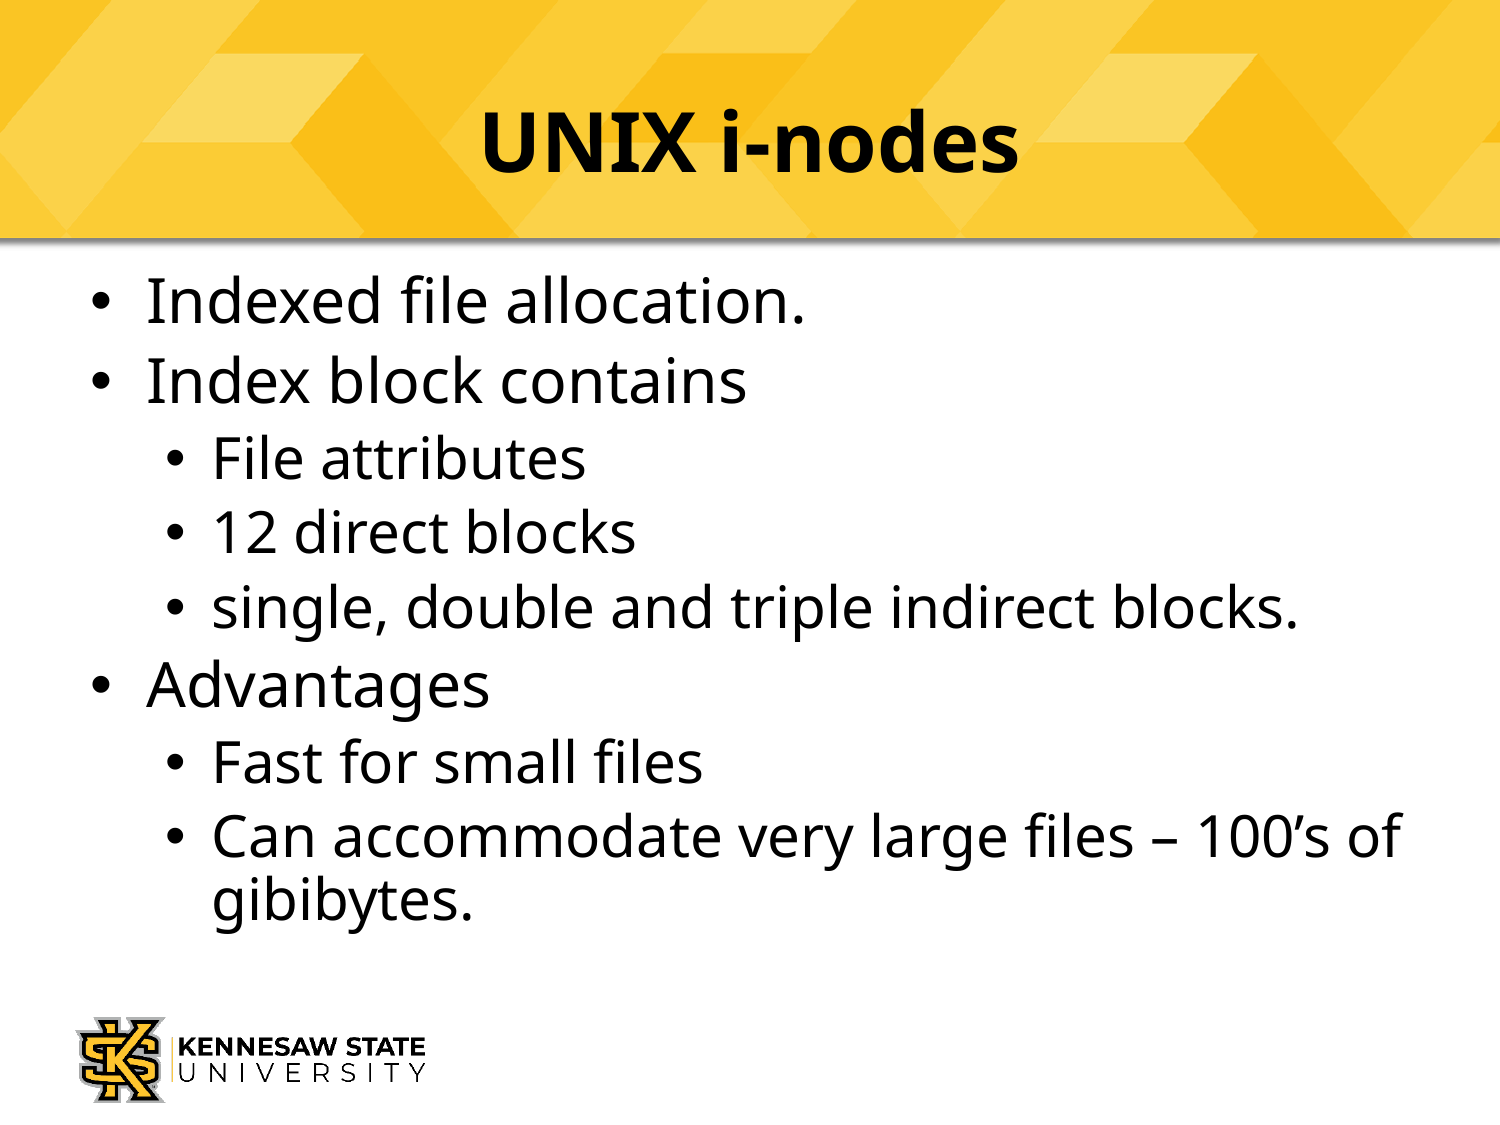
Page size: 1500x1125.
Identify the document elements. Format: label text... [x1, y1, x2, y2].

picture [75, 1017, 425, 1103]
list Indexed file allocation. Index block contains File attributes 12 direct blocks single, double and triple indirect blocks. Advantages Fast for small files Can accommodate very large files – 100’s of gibibytes. [75, 262, 1425, 1005]
picture [0, 0, 1500, 251]
title UNIX i-nodes [75, 45, 1425, 233]
